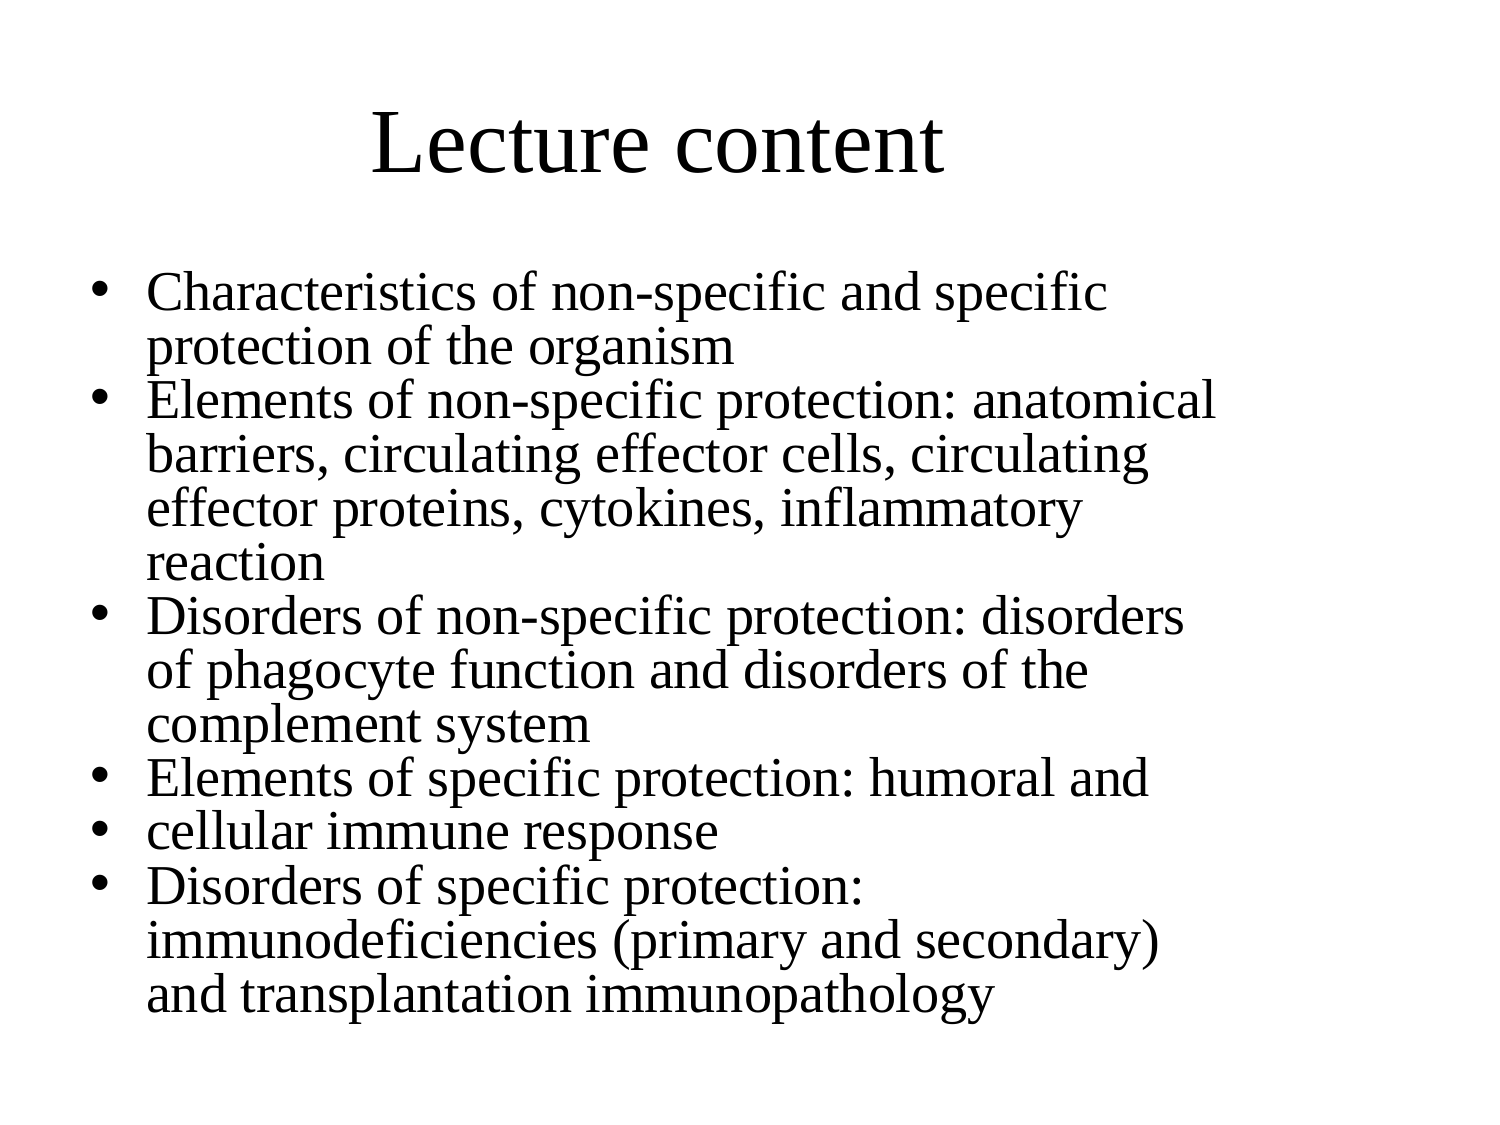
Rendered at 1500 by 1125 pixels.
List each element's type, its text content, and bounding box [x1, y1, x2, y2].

text_box Characteristics of non-specific and specific protection of the organism Elements of non-specific protection: anatomical barriers, circulating effector cells, circulating effector proteins, cytokines, inflammatory reaction Disorders of non-specific protection: disorders of phagocyte function and disorders of the complement system Elements of specific protection: humoral and cellular immune response Disorders of specific protection: immunodeficiencies (primary and secondary) and transplantation immunopathology [87, 267, 1311, 1024]
title Lecture content [102, 36, 1398, 269]
